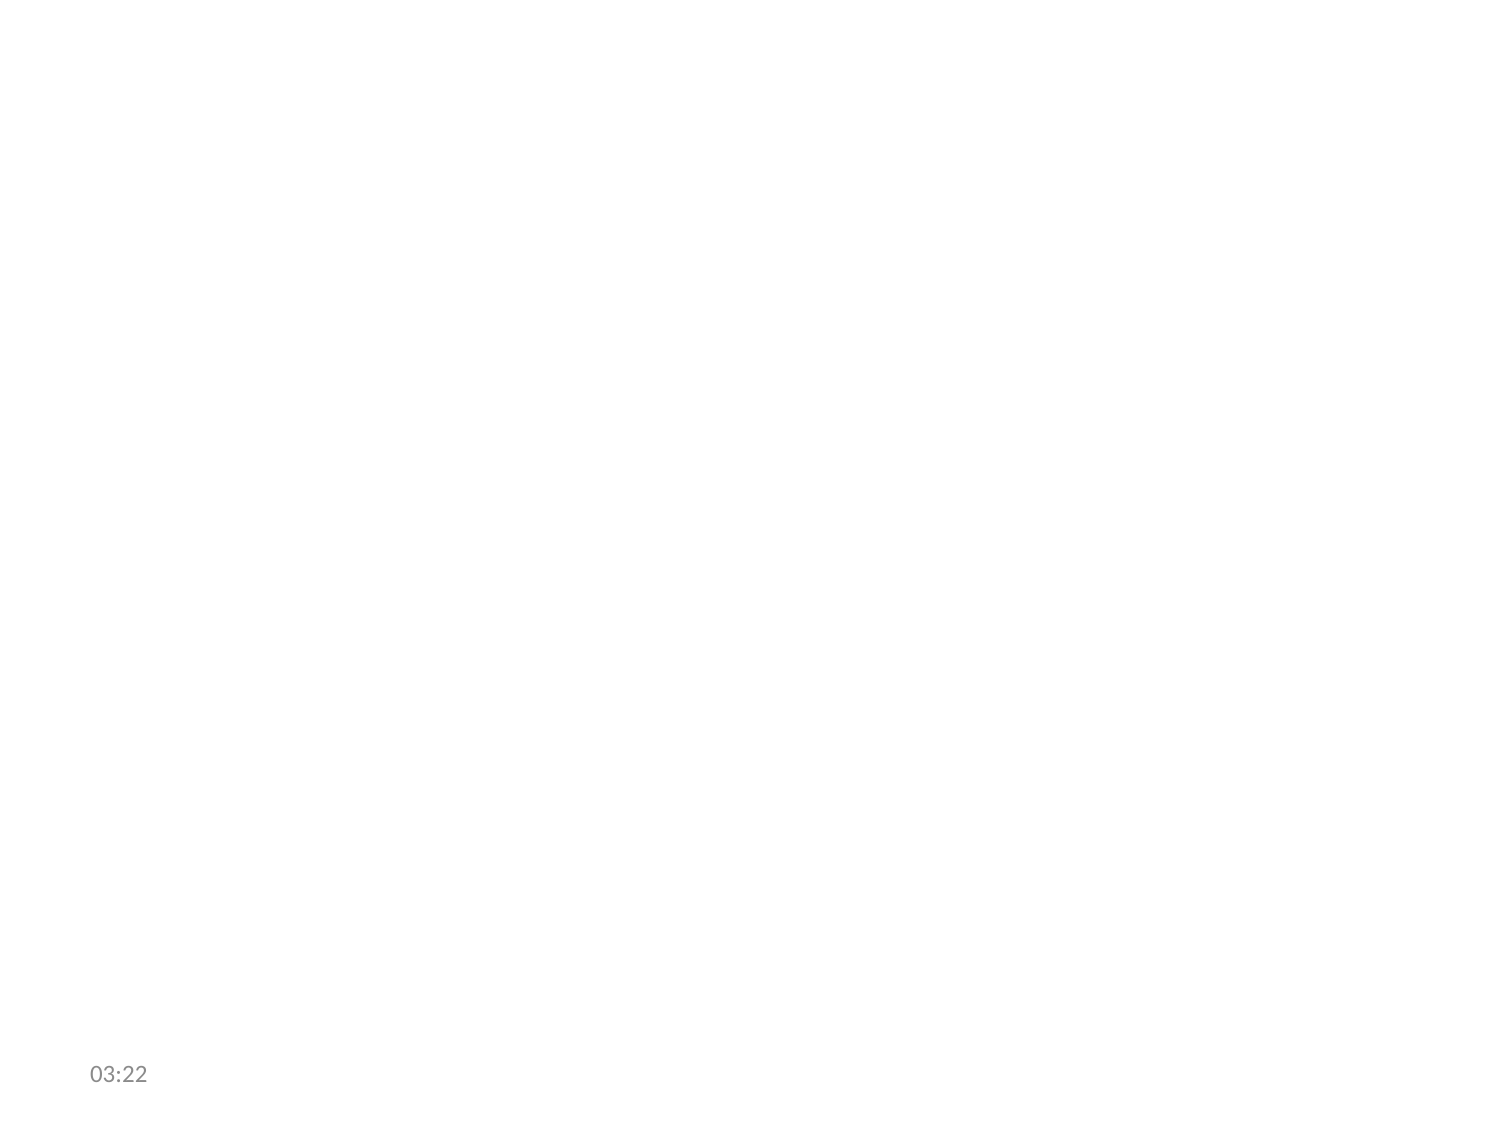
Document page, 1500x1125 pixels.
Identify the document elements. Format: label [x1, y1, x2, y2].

slide_number [75, 1042, 425, 1103]
